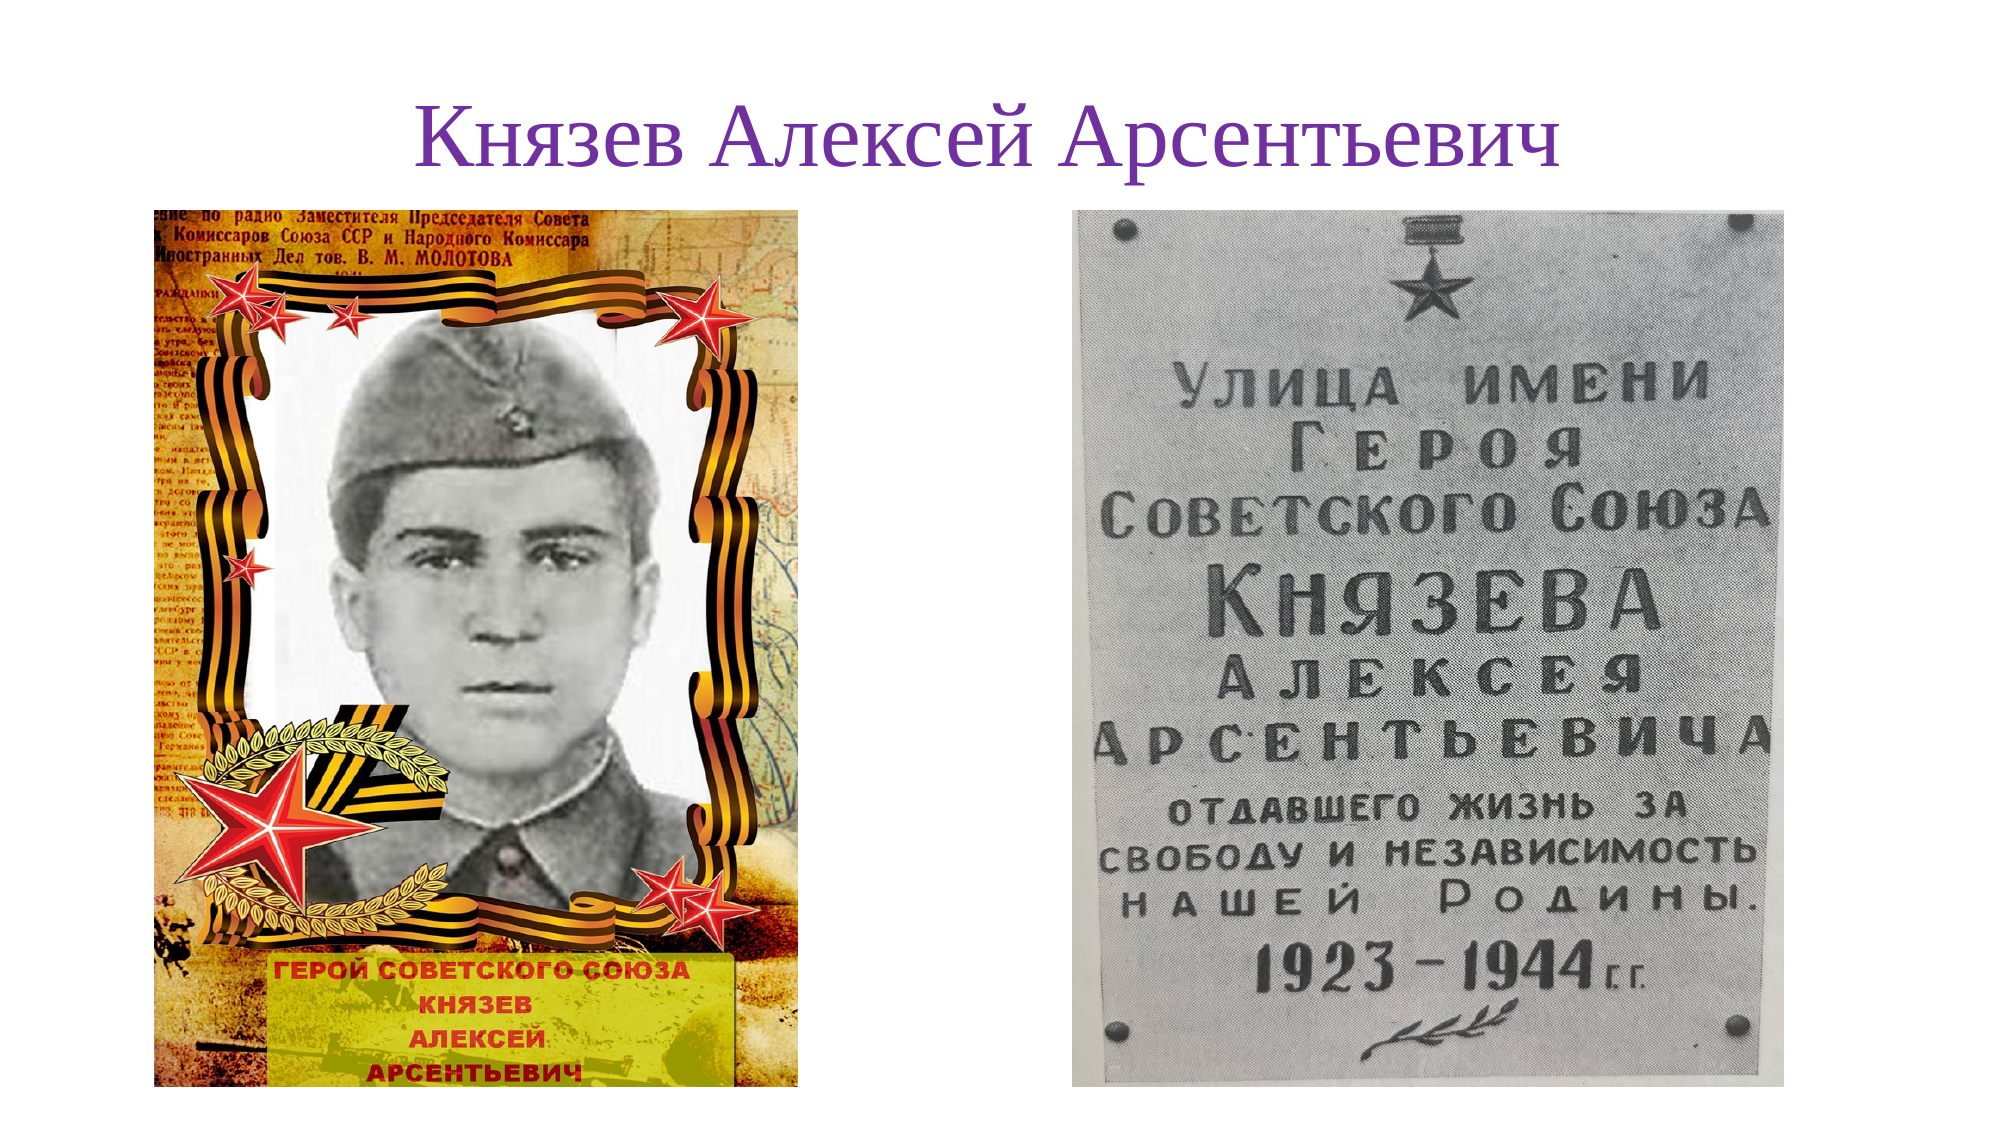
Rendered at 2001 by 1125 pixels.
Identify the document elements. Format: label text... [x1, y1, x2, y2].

title Князев Алексей Арсентьевич [137, 62, 1863, 211]
picture [154, 210, 798, 1087]
picture [1072, 210, 1784, 1087]
